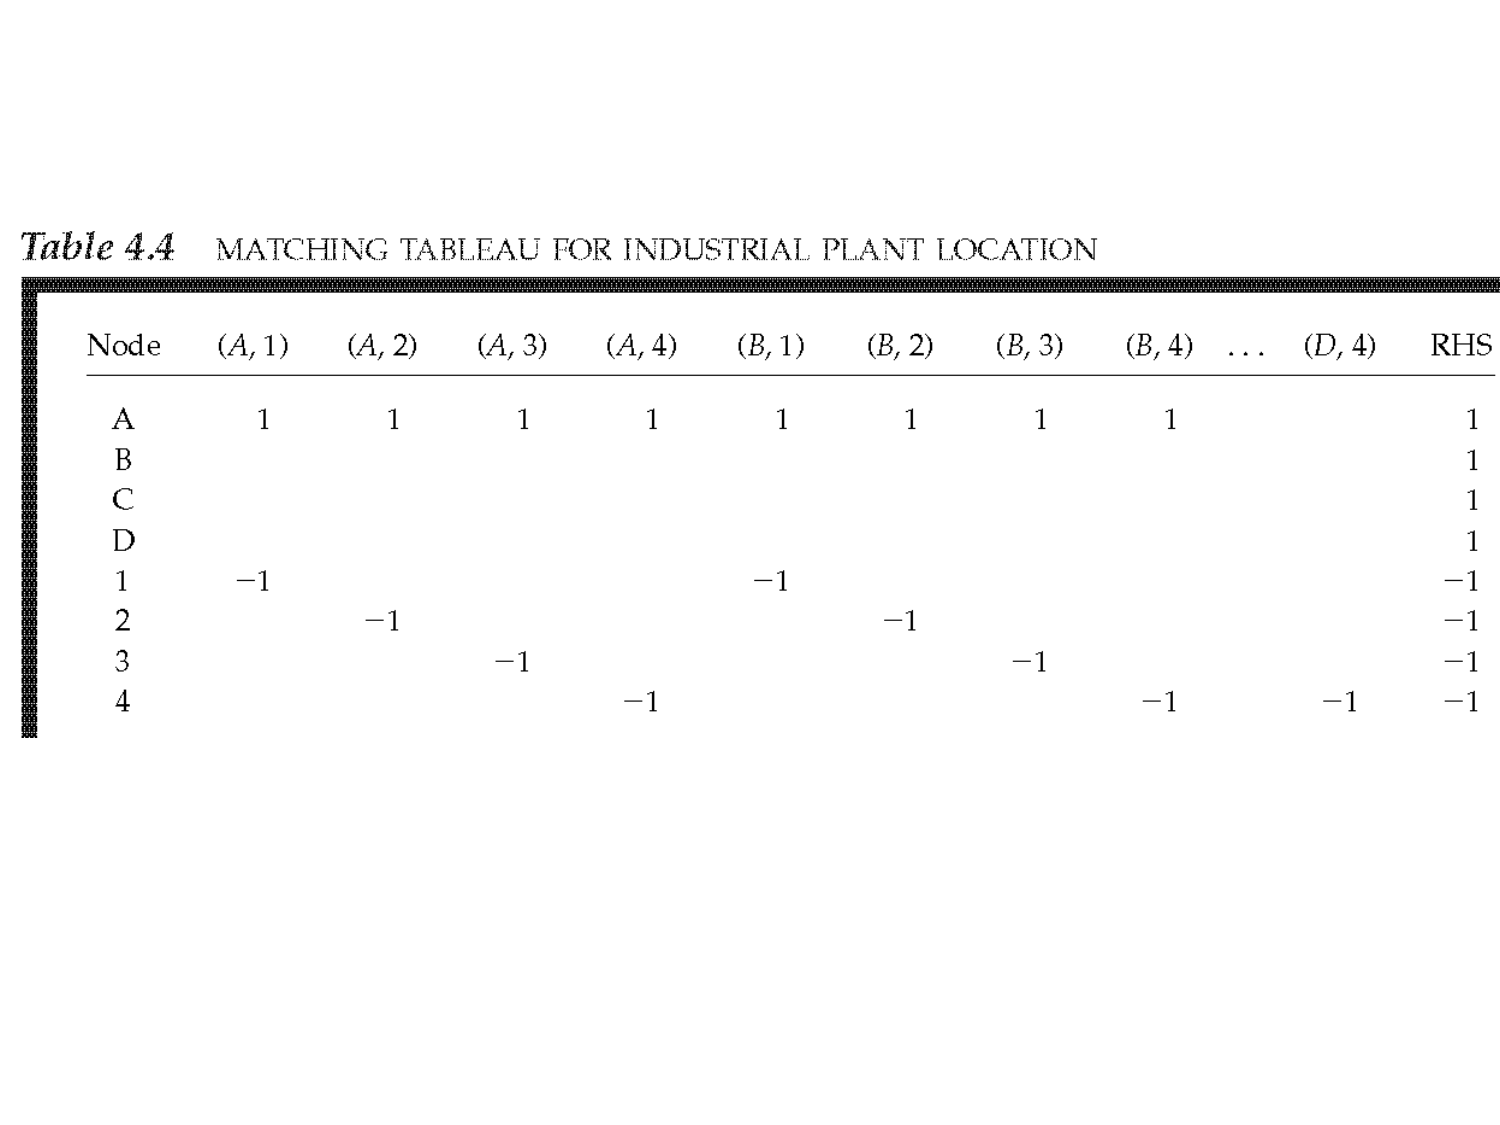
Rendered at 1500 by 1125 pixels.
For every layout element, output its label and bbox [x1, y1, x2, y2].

picture [0, 224, 1500, 738]
